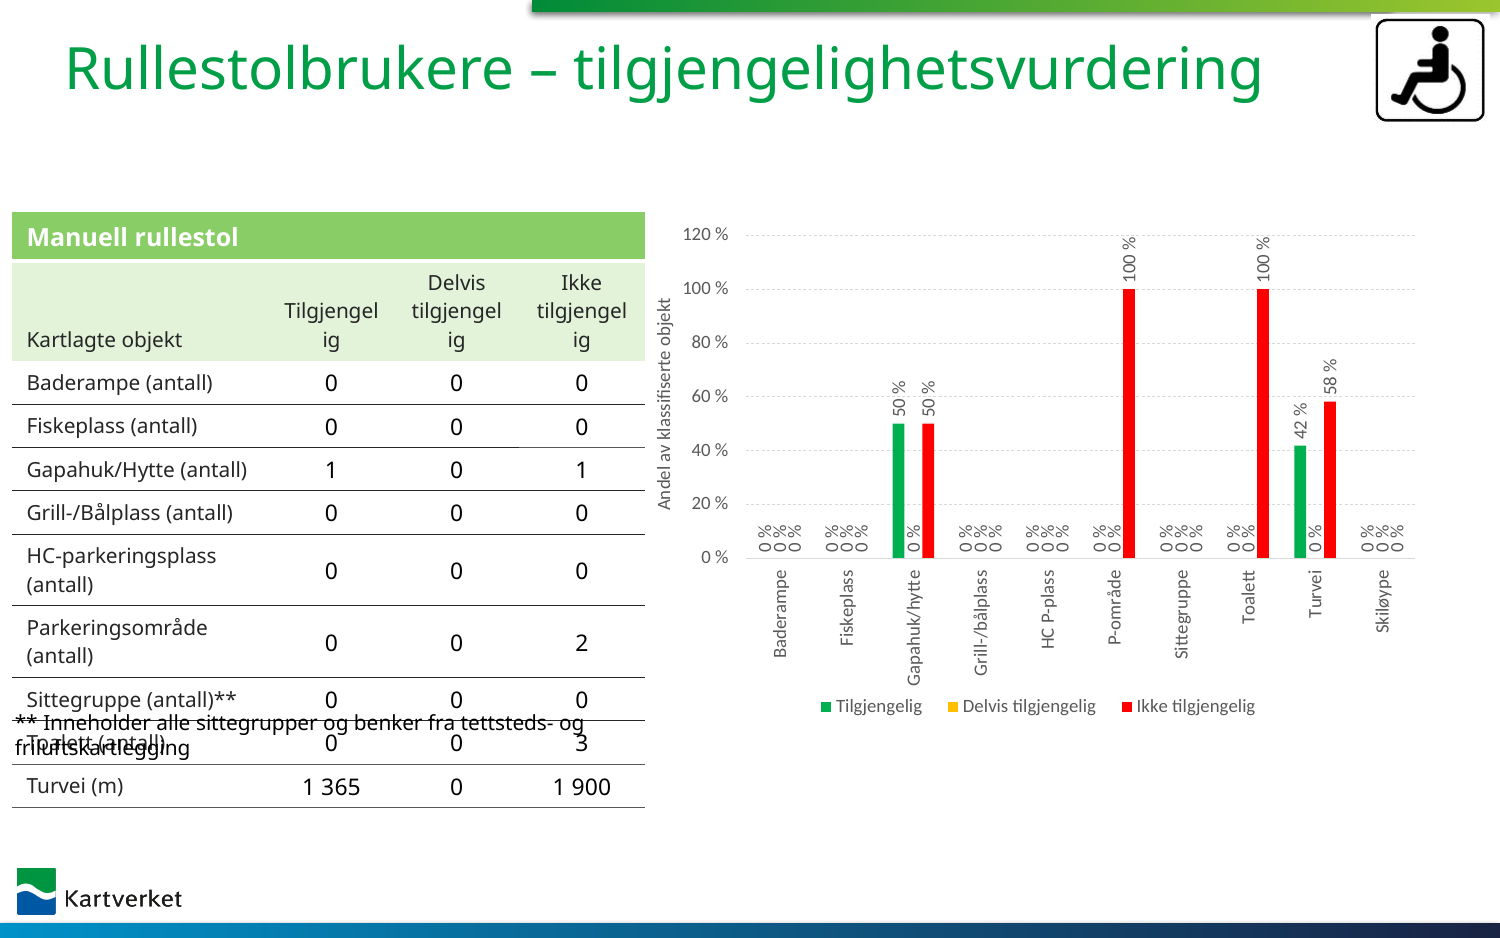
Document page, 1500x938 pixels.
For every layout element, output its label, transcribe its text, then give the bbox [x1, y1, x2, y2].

table_cell Turvei (m) [12, 768, 269, 807]
table_cell 0 [394, 361, 519, 404]
table_cell HC-parkeringsplass (antall) [12, 535, 269, 605]
table_cell 1 [519, 448, 638, 490]
table_cell 0 [519, 535, 638, 605]
text_box ** Inneholder alle sittegrupper og benker fra tettsteds- og friluftskartlegging [0, 702, 745, 768]
table_cell 0 [269, 361, 394, 404]
table_cell 0 [394, 678, 519, 702]
picture [1371, 13, 1491, 127]
table_cell 0 [519, 361, 638, 404]
table_cell Fiskeplass (antall) [12, 405, 269, 447]
table_cell Tilgjengelig [269, 263, 394, 361]
table_cell 1 [269, 448, 394, 490]
table_cell 0 [519, 491, 638, 534]
table_cell Baderampe (antall) [12, 361, 269, 404]
table_cell Delvis tilgjengelig [394, 263, 519, 361]
table_cell 0 [394, 448, 519, 490]
table_header Manuell rullestol [12, 212, 645, 259]
table_cell Parkeringsområde (antall) [12, 606, 269, 677]
table_cell 0 [269, 678, 394, 702]
text_box Rullestolbrukere – tilgjengelighetsvurdering [49, 12, 1372, 109]
table_cell 0 [394, 405, 519, 447]
table_cell 0 [269, 405, 394, 447]
table_cell Sittegruppe (antall)** [12, 678, 269, 702]
table_cell 0 [394, 535, 519, 605]
table_cell 0 [394, 606, 519, 677]
table_cell 0 [269, 491, 394, 534]
table_cell 2 [519, 606, 638, 677]
table_cell 1 900 [519, 768, 645, 807]
table_cell Ikke tilgjengelig [519, 263, 638, 361]
table_cell 0 [519, 405, 638, 447]
table_cell 1 365 [269, 768, 394, 807]
table_cell Gapahuk/Hytte (antall) [12, 448, 269, 490]
table_cell Kartlagte objekt [12, 263, 269, 361]
table_cell 0 [269, 606, 394, 677]
table_cell 0 [394, 768, 519, 807]
picture [643, 218, 1427, 728]
table_cell Grill-/Bålplass (antall) [12, 491, 269, 534]
table_cell 0 [269, 535, 394, 605]
table_cell 0 [519, 678, 638, 702]
table_cell 0 [394, 491, 519, 534]
